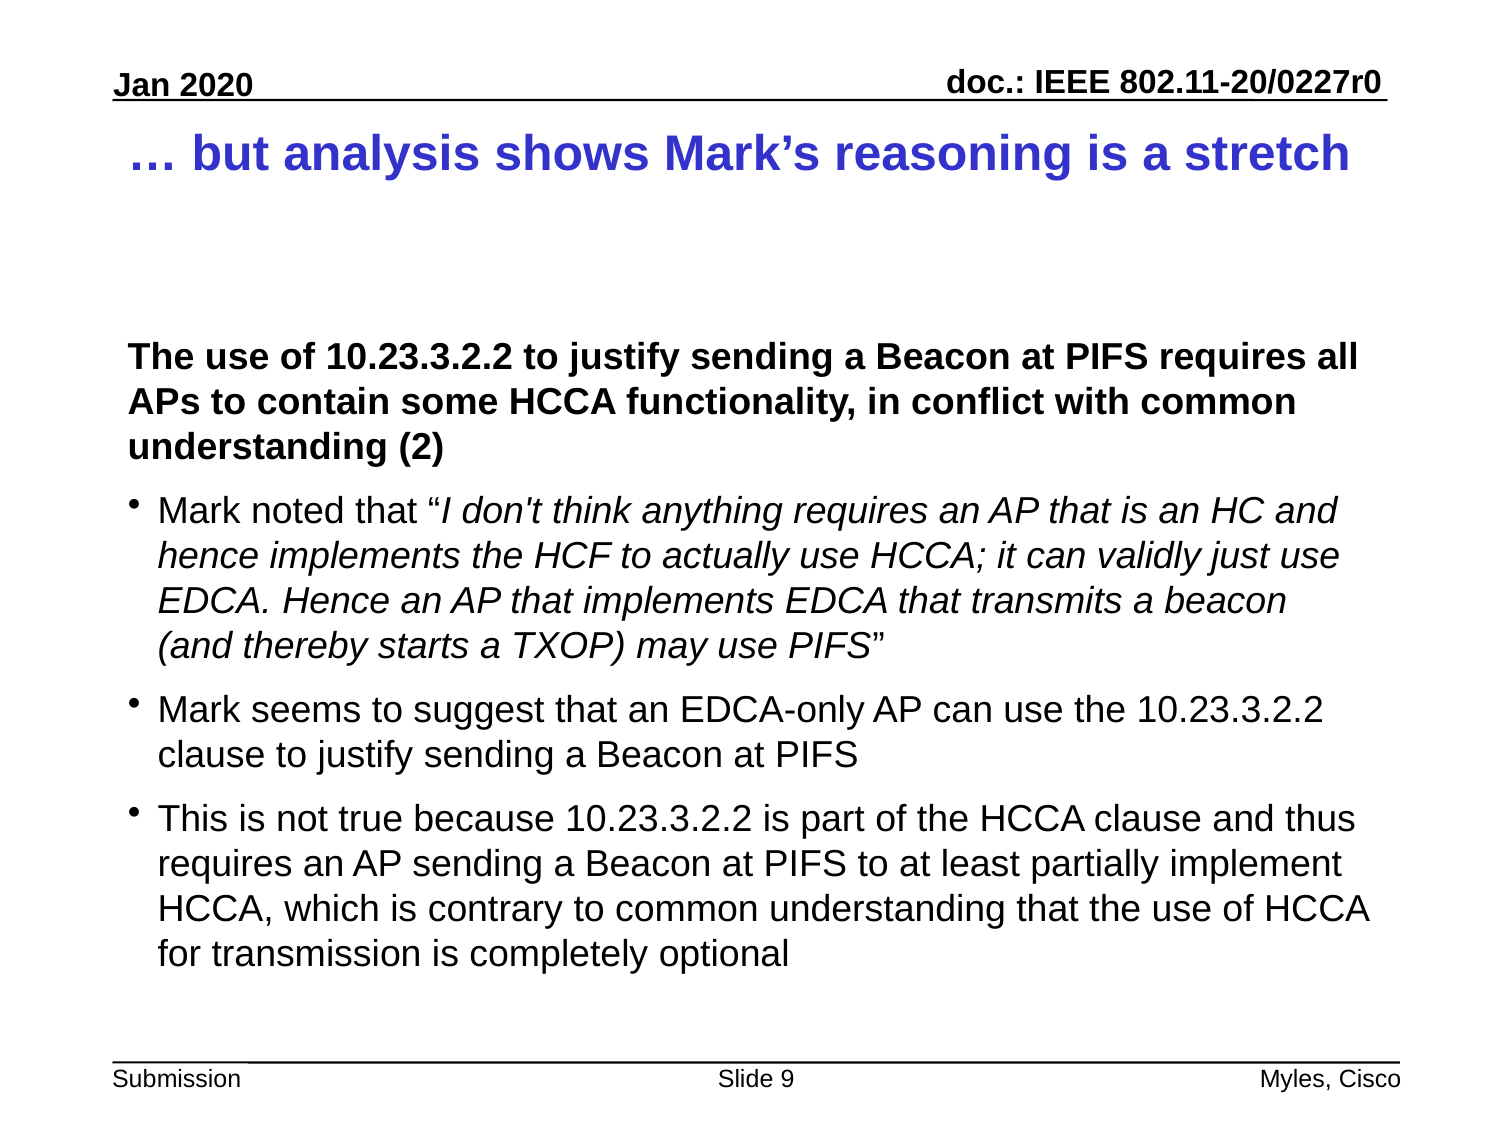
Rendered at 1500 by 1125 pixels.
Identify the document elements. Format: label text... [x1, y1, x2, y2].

title … but analysis shows Mark’s reasoning is a stretch [112, 112, 1388, 288]
slide_number Slide 9 [709, 1061, 803, 1093]
list The use of 10.23.3.2.2 to justify sending a Beacon at PIFS requires all APs to contain some HCCA functionality, in conflict with common understanding (2) Mark noted that “I don't think anything requires an AP that is an HC and hence implements the HCF to actually use HCCA; it can validly just use EDCA. Hence an AP that implements EDCA that transmits a beacon (and thereby starts a TXOP) may use PIFS” Mark seems to suggest that an EDCA-only AP can use the 10.23.3.2.2 clause to justify sending a Beacon at PIFS This is not true because 10.23.3.2.2 is part of the HCCA clause and thus requires an AP sending a Beacon at PIFS to at least partially implement HCCA, which is contrary to common understanding that the use of HCCA for transmission is completely optional [112, 324, 1388, 1000]
footer Myles, Cisco [1258, 1061, 1402, 1093]
